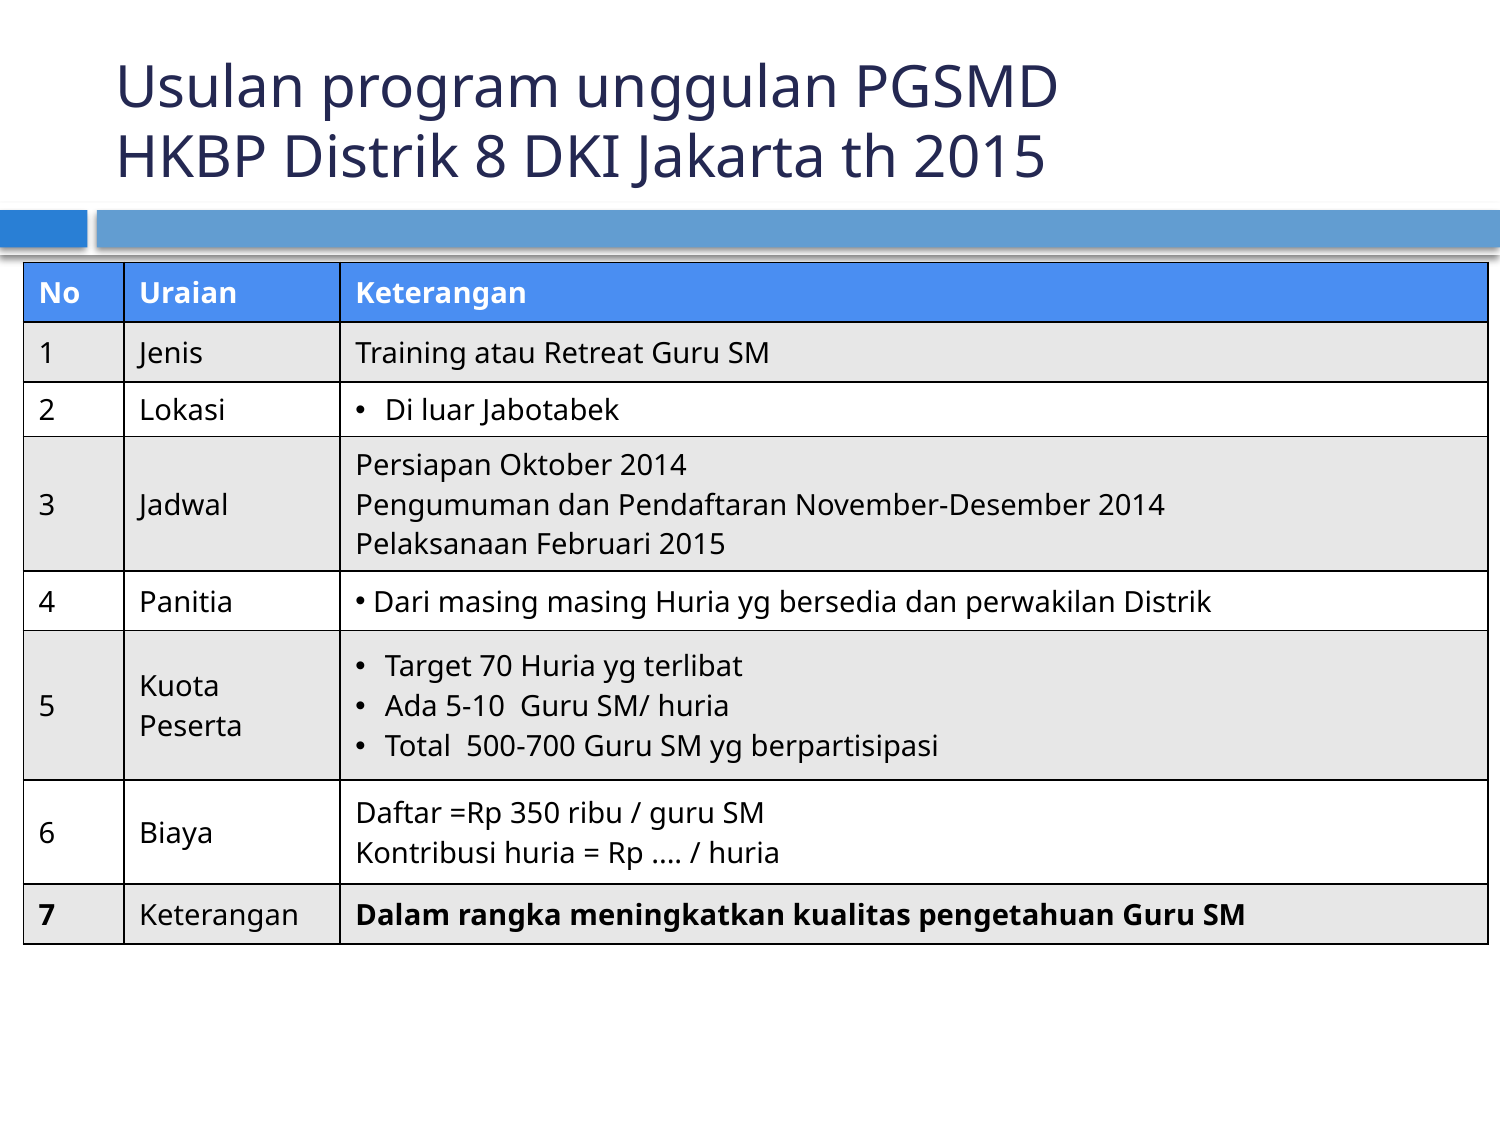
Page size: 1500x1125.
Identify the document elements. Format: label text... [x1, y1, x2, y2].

table_cell Persiapan Oktober 2014 Pengumuman dan Pendaftaran November-Desember 2014 Pelaksanaan Februari 2015 [341, 437, 1487, 570]
title Usulan program unggulan PGSMD HKBP Distrik 8 DKI Jakarta th 2015 [100, 37, 1438, 200]
table_header No [24, 263, 123, 321]
table_cell Biaya [125, 781, 339, 883]
table_cell Keterangan [125, 885, 339, 943]
table_cell 7 [24, 885, 123, 943]
table_cell Target 70 Huria yg terlibat Ada 5-10 Guru SM/ huria Total 500-700 Guru SM yg berpartisipasi [341, 631, 1487, 779]
table_cell Panitia [125, 572, 339, 630]
table_cell Dari masing masing Huria yg bersedia dan perwakilan Distrik [341, 572, 1487, 630]
table_cell 1 [24, 323, 123, 381]
table_cell Lokasi [125, 383, 339, 436]
table_cell 3 [24, 437, 123, 570]
table_cell Kuota Peserta [125, 631, 339, 779]
table_header Uraian [125, 263, 339, 321]
table_cell Di luar Jabotabek [341, 383, 1487, 436]
table_cell 4 [24, 572, 123, 630]
table_cell Jenis [125, 323, 339, 381]
table_cell 6 [24, 781, 123, 883]
table_cell Training atau Retreat Guru SM [341, 323, 1487, 381]
table_cell Dalam rangka meningkatkan kualitas pengetahuan Guru SM [341, 885, 1487, 943]
table_cell Daftar =Rp 350 ribu / guru SM Kontribusi huria = Rp .... / huria [341, 781, 1487, 883]
table_header Keterangan [341, 263, 1487, 321]
table_cell 5 [24, 631, 123, 779]
table_cell Jadwal [125, 437, 339, 570]
table_cell 2 [24, 383, 123, 436]
